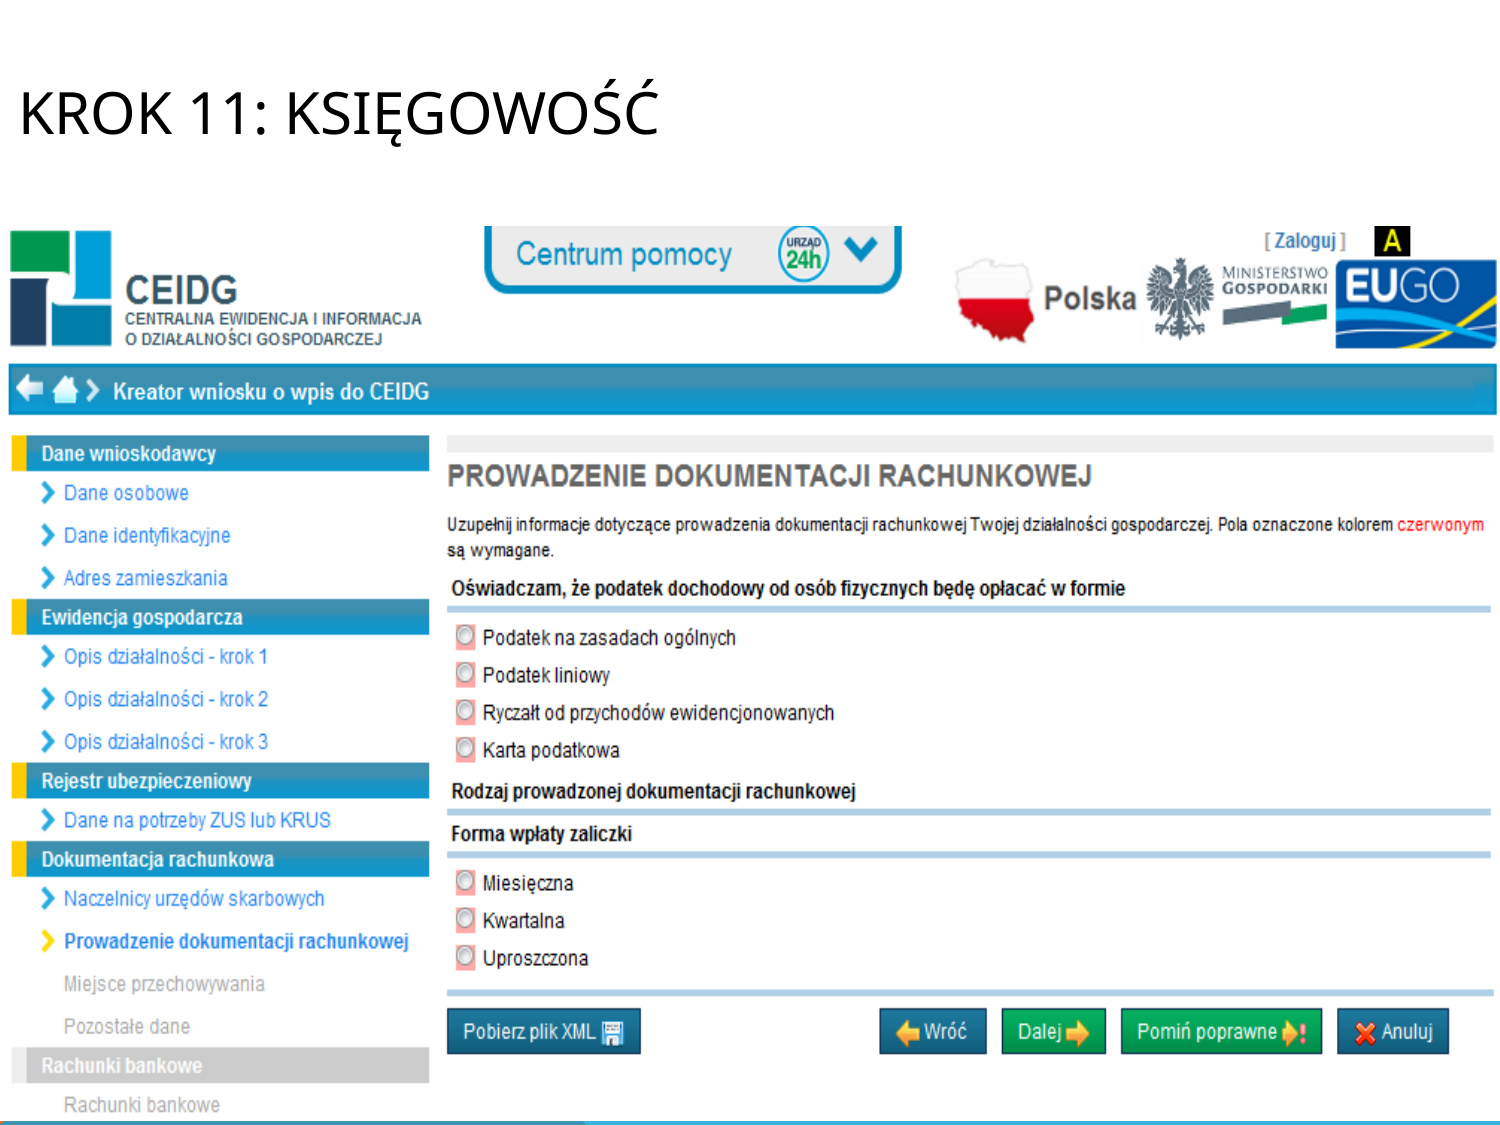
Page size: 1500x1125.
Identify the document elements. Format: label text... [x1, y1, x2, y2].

title KROK 11: KSIĘGOWOŚĆ [3, 66, 1237, 157]
picture [0, 226, 1500, 1122]
picture [492, 226, 894, 285]
